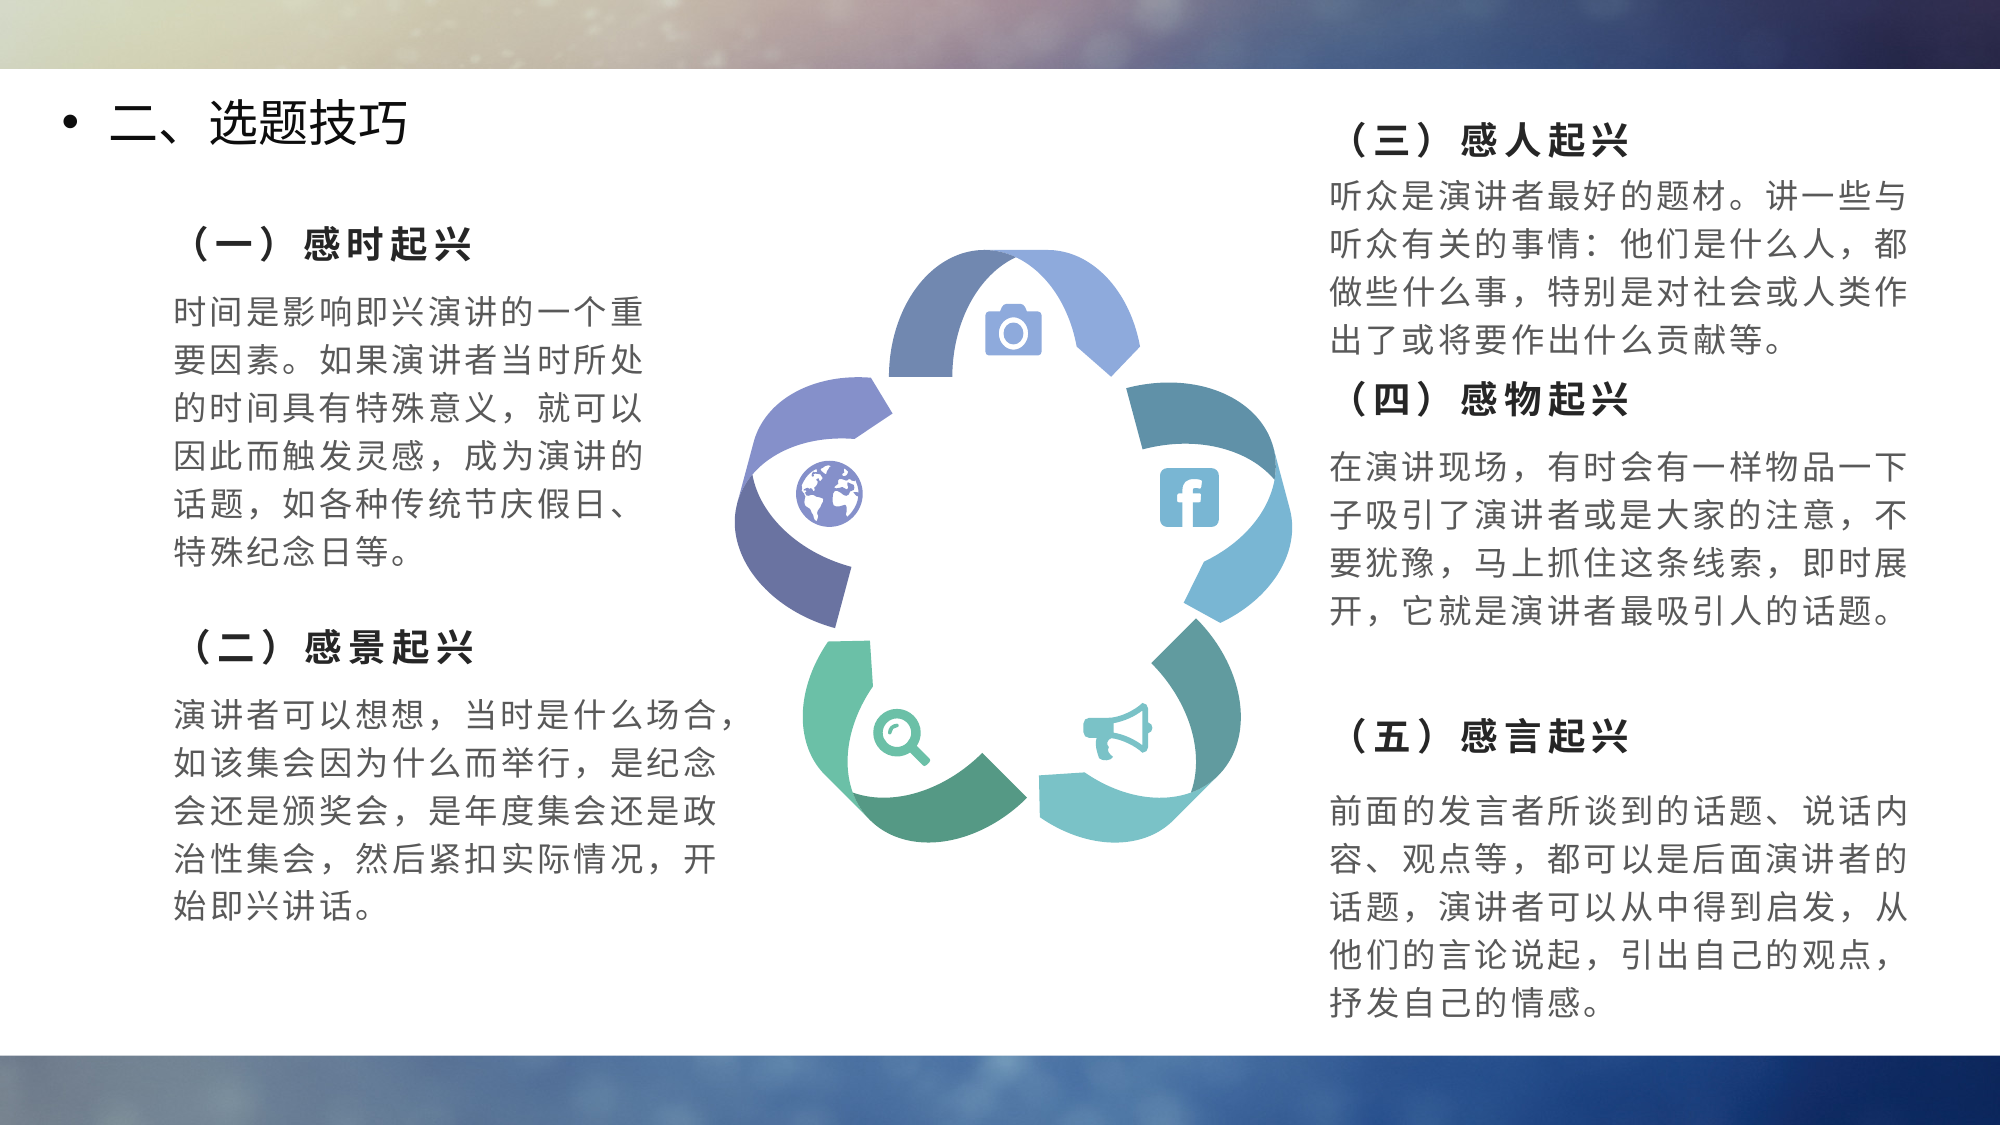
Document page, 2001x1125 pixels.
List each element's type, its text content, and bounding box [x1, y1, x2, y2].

text_box 时间是影响即兴演讲的一个重要因素。如果演讲者当时所处的时间具有特殊意义，就可以因此而触发灵感，成为演讲的话题，如各种传统节庆假日、特殊纪念日等。 [158, 276, 686, 582]
text_box [985, 303, 1042, 356]
text_box [1083, 702, 1153, 761]
text_box [796, 460, 863, 527]
text_box 前面的发言者所谈到的话题、说话内容、观点等，都可以是后面演讲者的话题，演讲者可以从中得到启发，从他们的言论说起，引出自己的观点，抒发自己的情感。 [1314, 774, 1932, 1020]
text_box 二、选题技巧 [46, 84, 794, 160]
text_box （四）感物起兴 [1314, 377, 1841, 431]
text_box （三）感人起兴 [1314, 100, 1841, 173]
text_box （一）感时起兴 [157, 204, 684, 276]
text_box [887, 248, 1142, 379]
text_box （二）感景起兴 [158, 607, 686, 679]
text_box [1037, 616, 1242, 844]
text_box [1160, 468, 1219, 527]
picture [0, 1056, 2000, 1125]
text_box 听众是演讲者最好的题材。讲一些与听众有关的事情：他们是什么人，都做些什么事，特别是对社会或人类作出了或将要作出什么贡献等。 [1314, 159, 1932, 377]
picture [0, 0, 2000, 69]
text_box [733, 376, 894, 630]
text_box [801, 639, 1029, 844]
text_box [1124, 381, 1294, 624]
text_box 在演讲现场，有时会有一样物品一下子吸引了演讲者或是大家的注意，不要犹豫，马上抓住这条线索，即时展开，它就是演讲者最吸引人的话题。 [1314, 431, 1932, 660]
text_box [873, 708, 931, 767]
text_box 演讲者可以想想，当时是什么场合，如该集会因为什么而举行，是纪念会还是颁奖会，是年度集会还是政治性集会，然后紧扣实际情况，开始即兴讲话。 [158, 678, 758, 943]
text_box （五）感言起兴 [1314, 696, 1841, 769]
